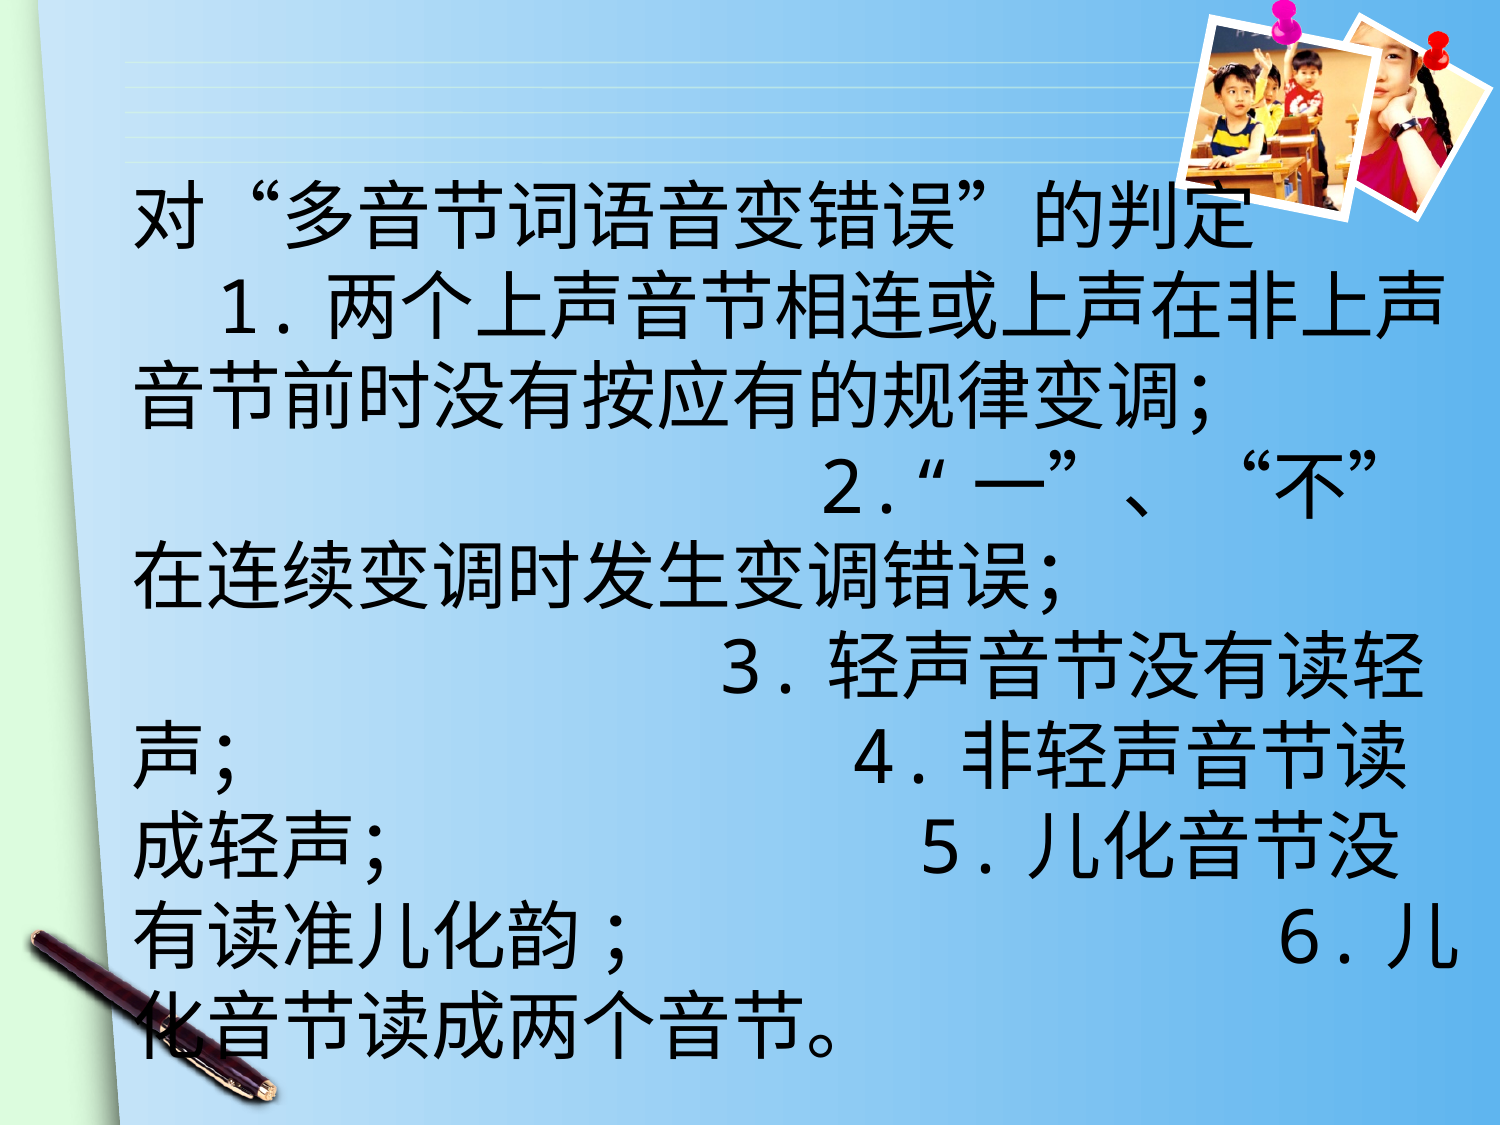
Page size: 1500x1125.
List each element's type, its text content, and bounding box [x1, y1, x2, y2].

picture [1190, 0, 1371, 160]
text_box 对“多音节词语音变错误”的判定 1.两个上声音节相连或上声在非上声音节前时没有按应有的规律变调； 2.“一”、“不”在连续变调时发生变调错误； 3.轻声音节没有读轻声； 4.非轻声音节读成轻声； 5.儿化音节没有读准儿化韵 ； 6.儿化音节读成两个音节。 [116, 160, 1477, 1076]
picture [1351, 22, 1484, 160]
picture [0, 0, 288, 1125]
